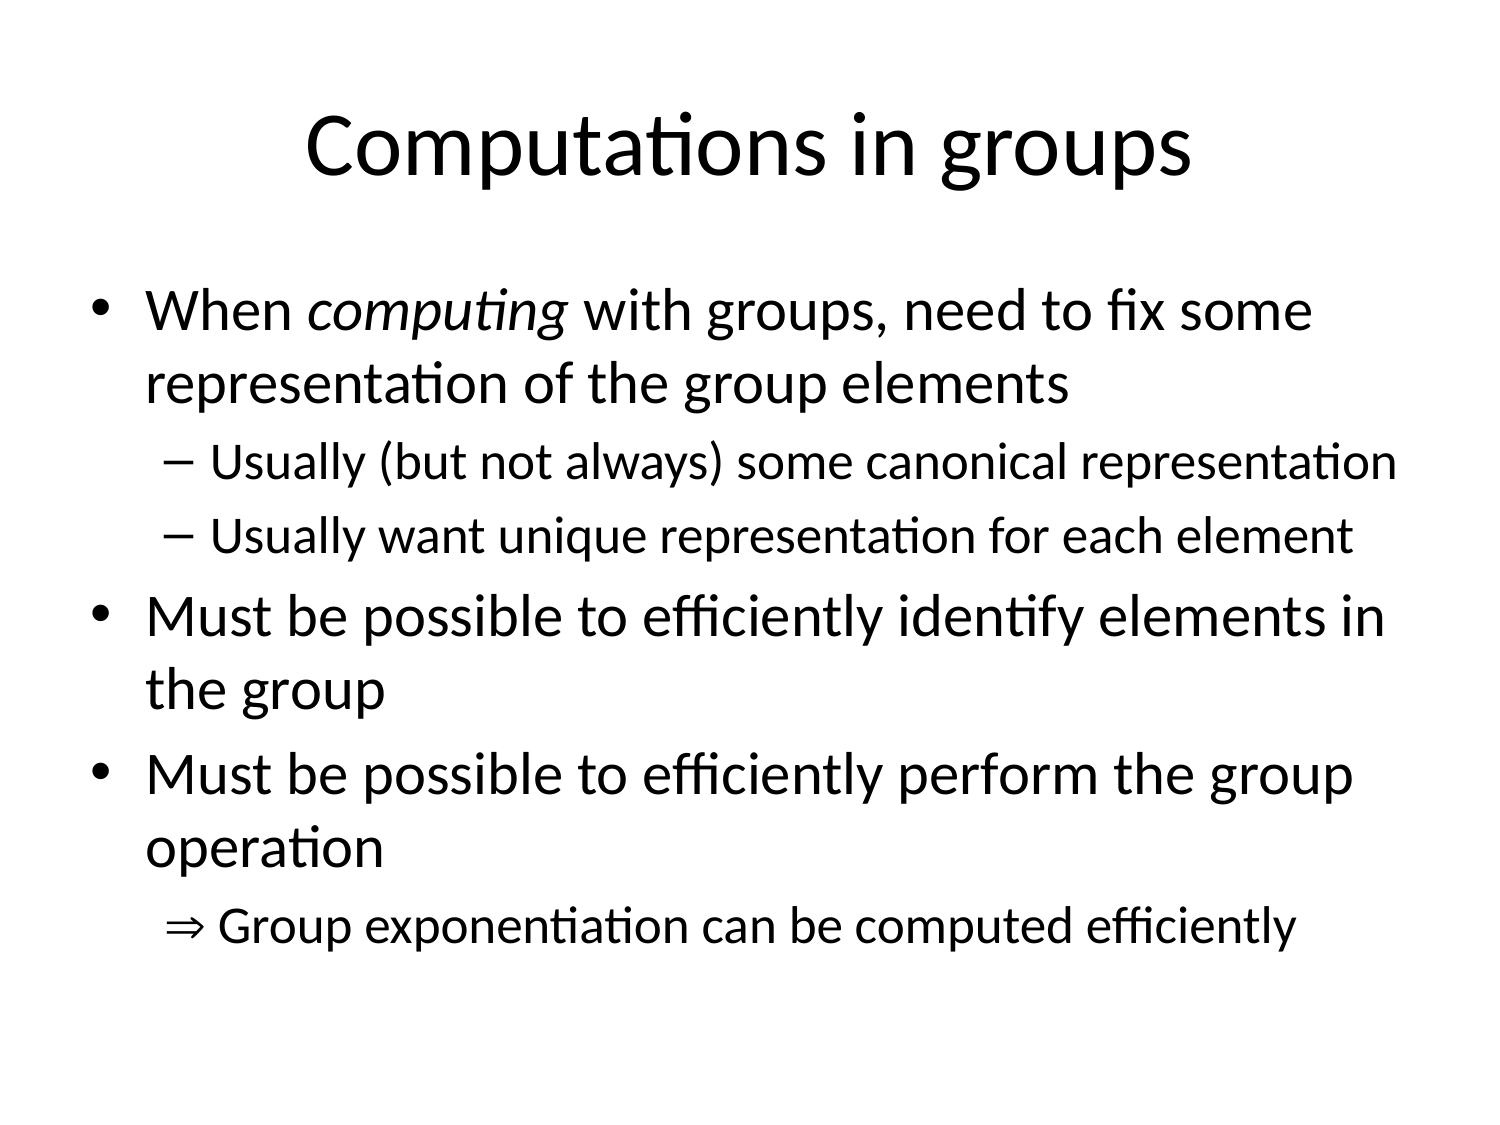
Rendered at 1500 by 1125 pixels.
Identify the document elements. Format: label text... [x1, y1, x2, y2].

title Computations in groups [75, 45, 1425, 233]
list When computing with groups, need to fix some representation of the group elements Usually (but not always) some canonical representation Usually want unique representation for each element Must be possible to efficiently identify elements in the group Must be possible to efficiently perform the group operation  Group exponentiation can be computed efficiently [75, 262, 1425, 1005]
